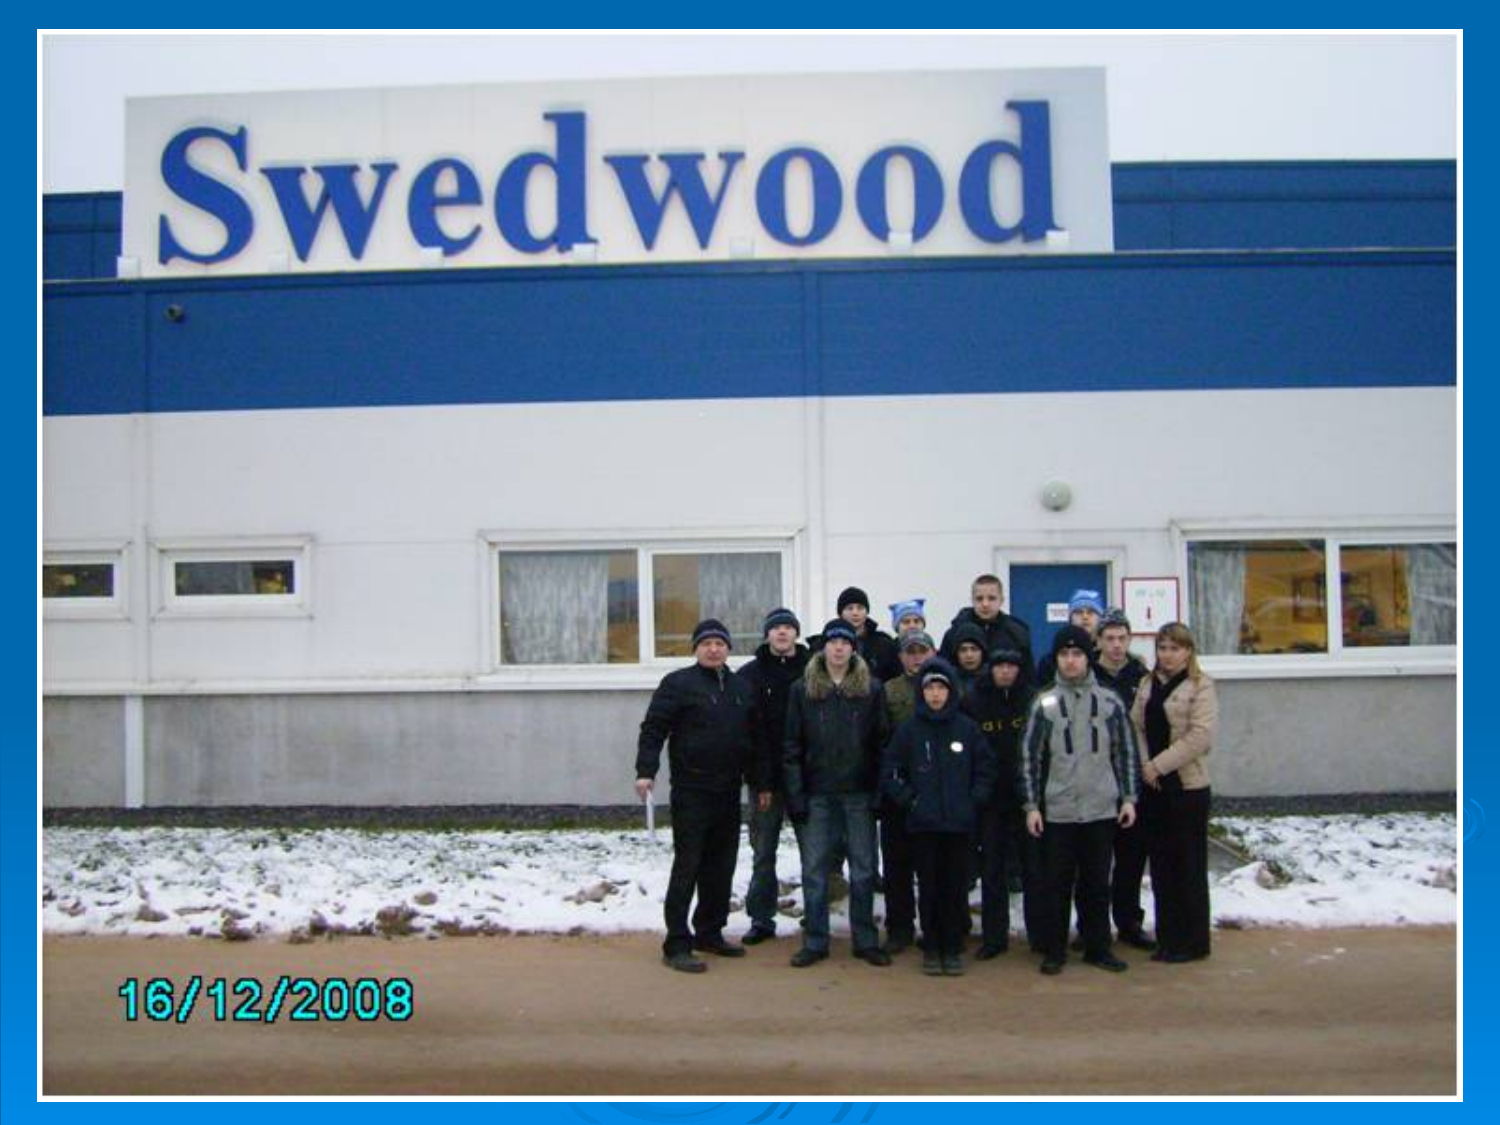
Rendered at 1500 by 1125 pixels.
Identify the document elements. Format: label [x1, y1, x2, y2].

picture [40, 33, 1460, 1098]
